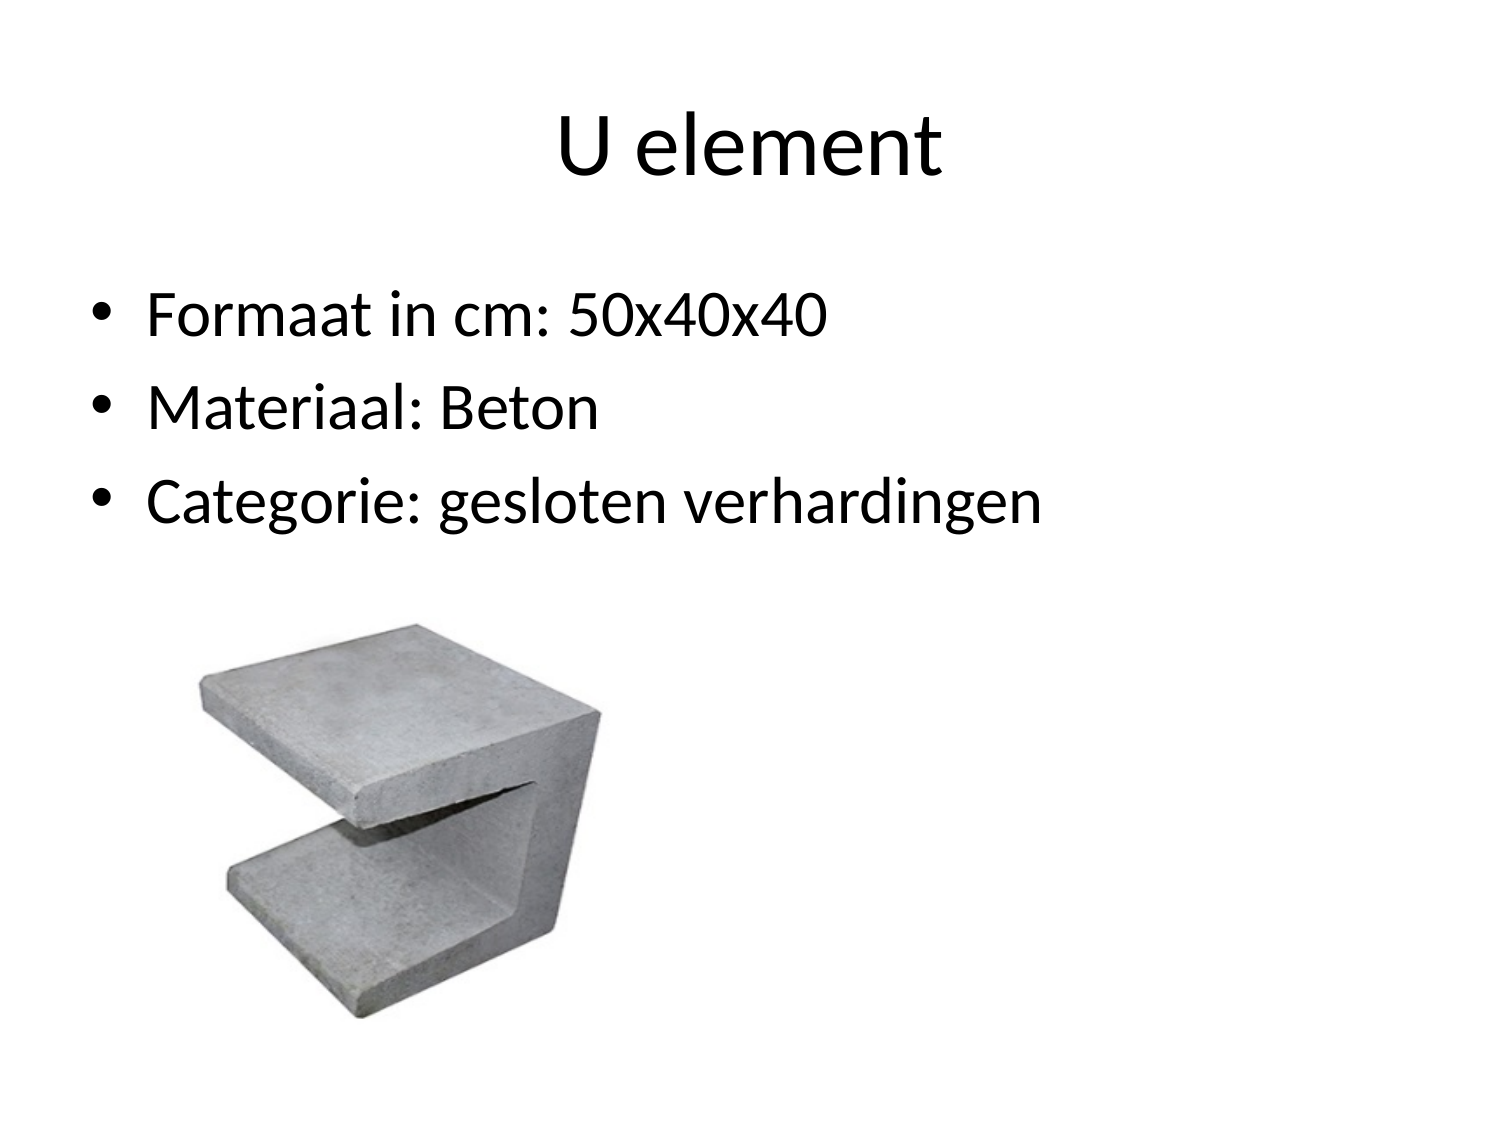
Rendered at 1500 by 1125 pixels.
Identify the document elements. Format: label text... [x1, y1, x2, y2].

picture [135, 597, 644, 1048]
list Formaat in cm: 50x40x40 Materiaal: Beton Categorie: gesloten verhardingen [75, 262, 1425, 1005]
title U element [75, 45, 1425, 233]
